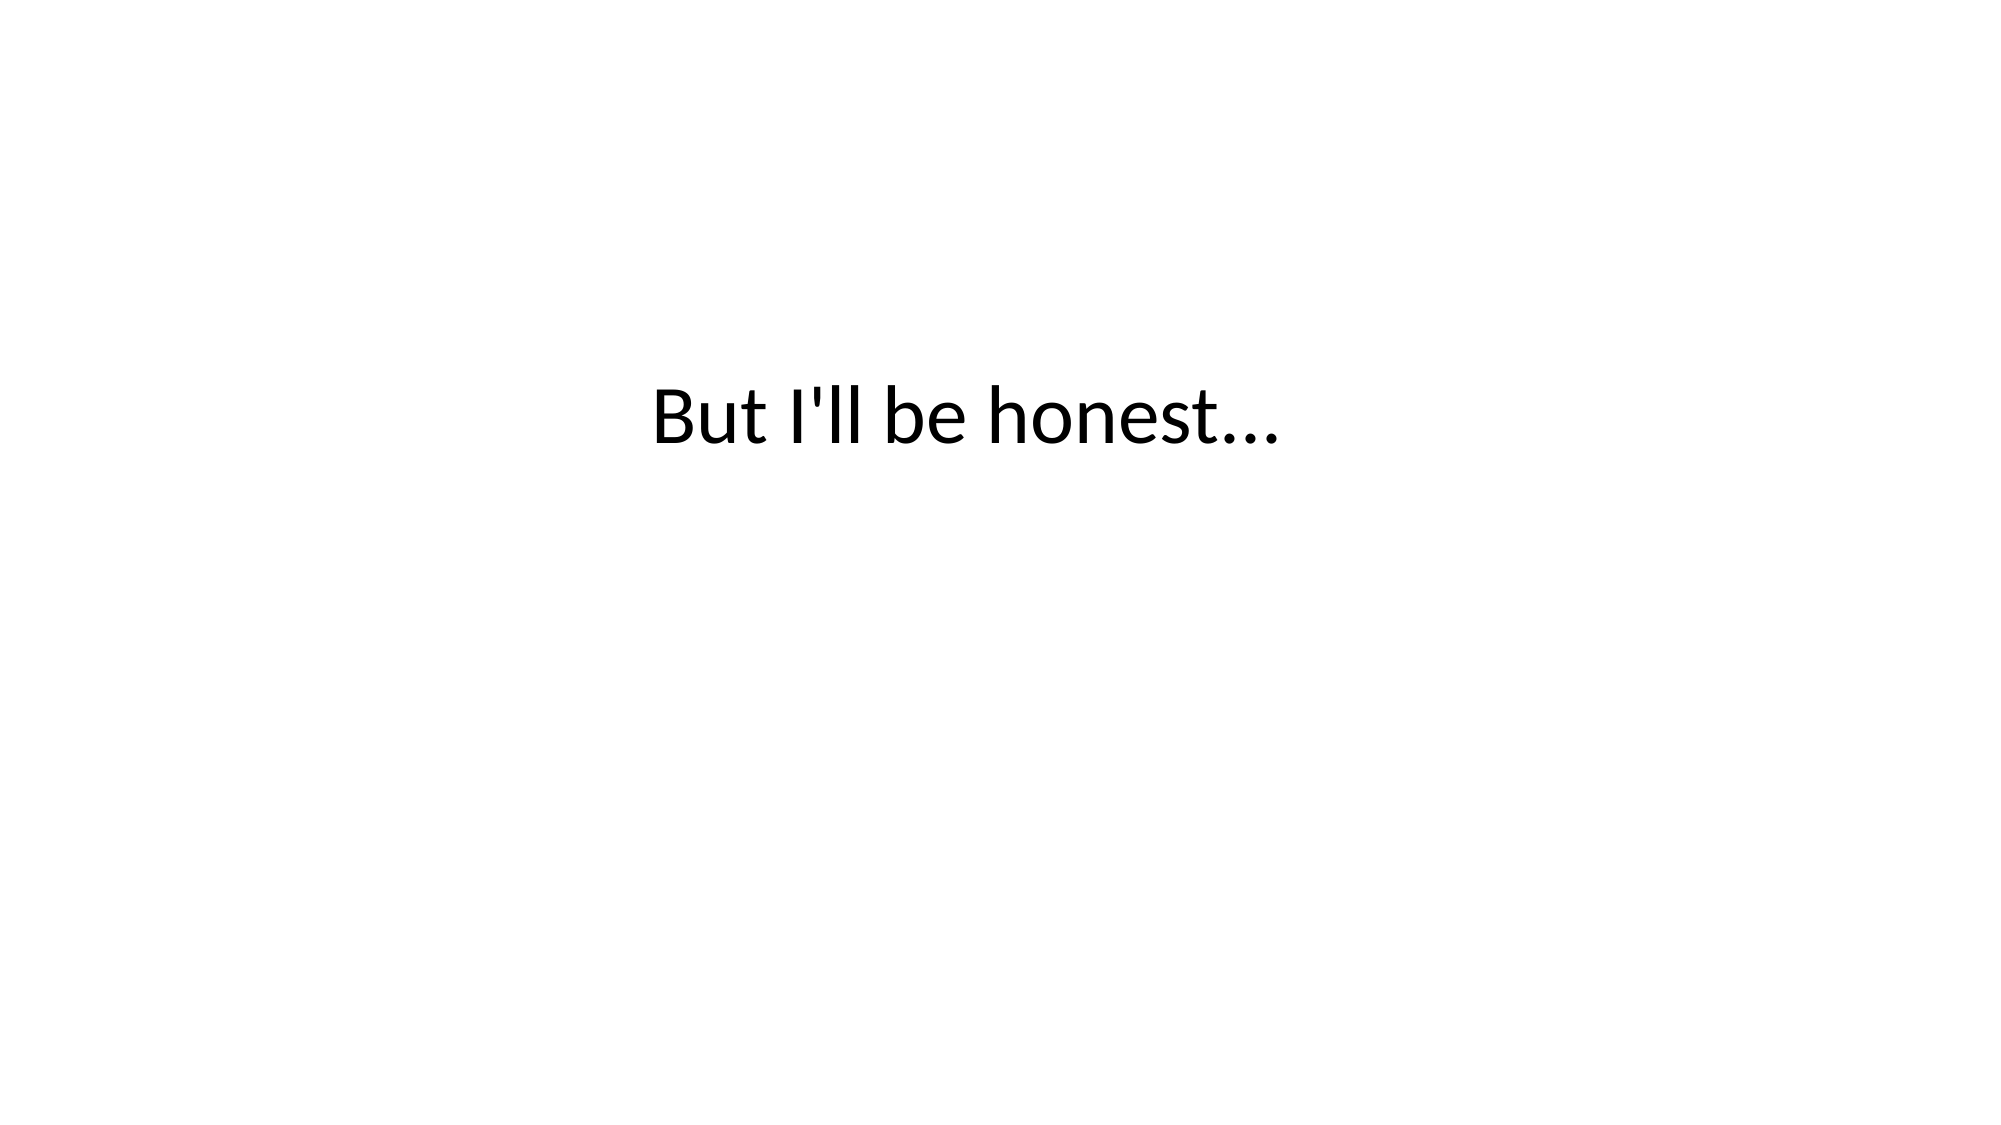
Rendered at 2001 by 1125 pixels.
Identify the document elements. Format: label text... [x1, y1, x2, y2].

text_box But I'll be honest... [261, 352, 1674, 468]
